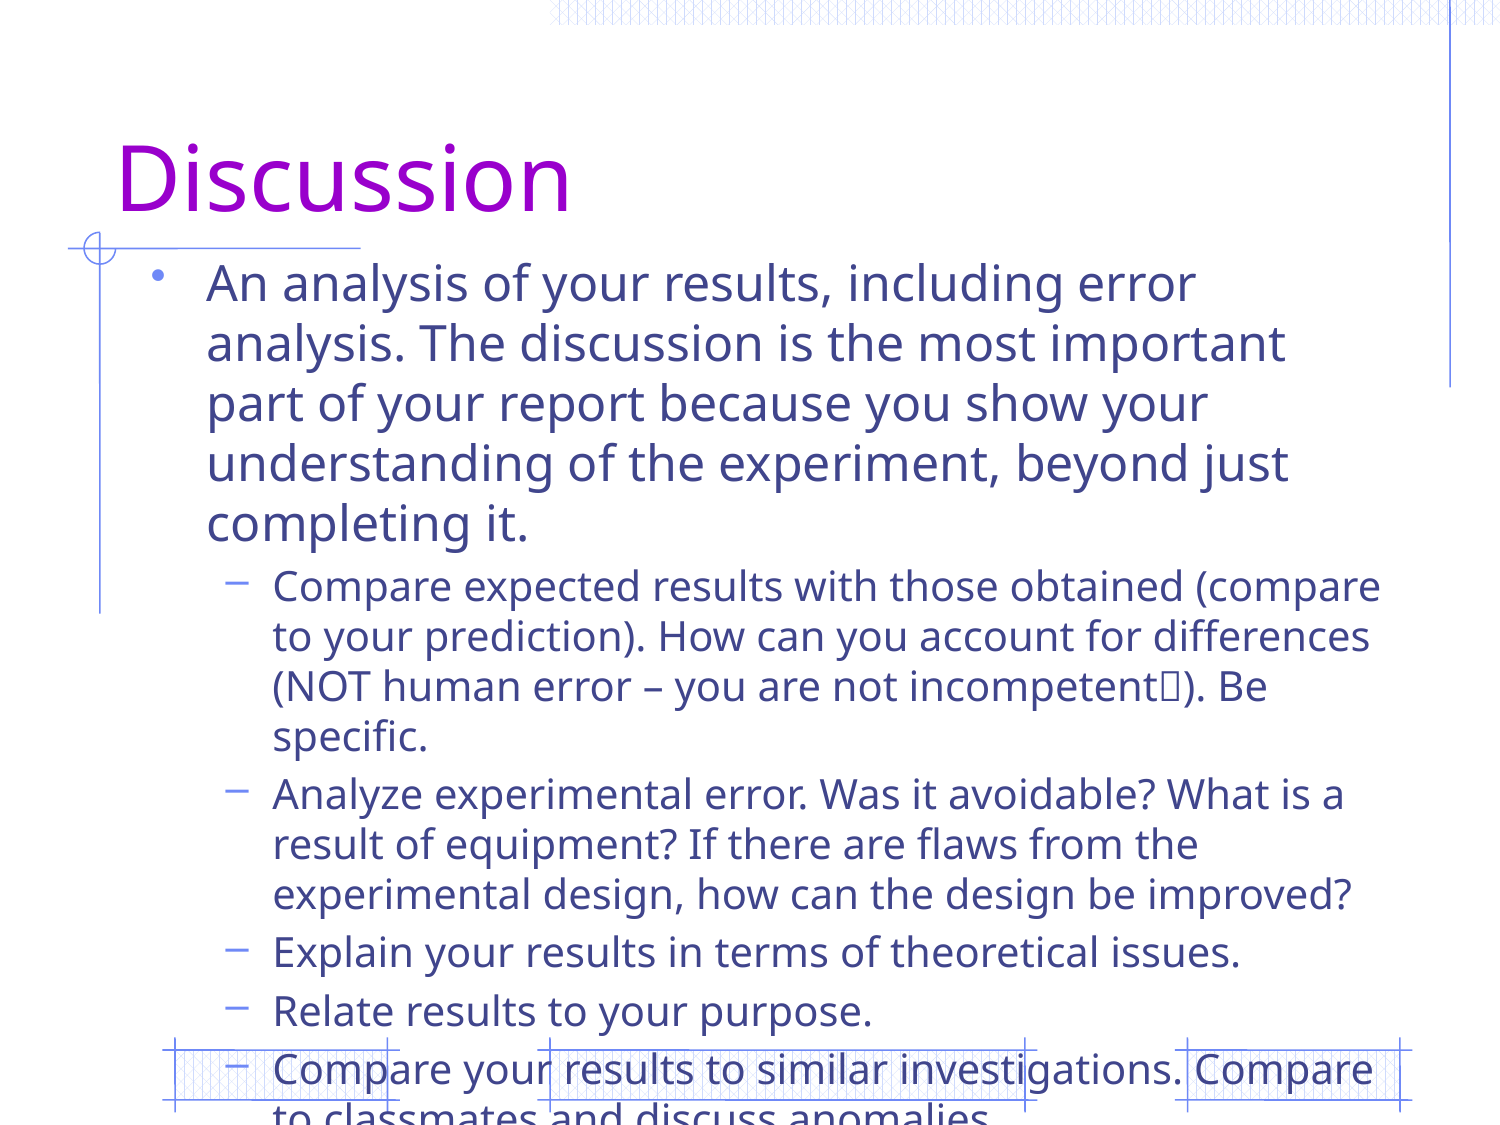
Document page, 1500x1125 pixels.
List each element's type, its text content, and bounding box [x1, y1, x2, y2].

title Discussion [99, 49, 1376, 238]
list An analysis of your results, including error analysis. The discussion is the most important part of your report because you show your understanding of the experiment, beyond just completing it. Compare expected results with those obtained (compare to your prediction). How can you account for differences (NOT human error – you are not incompetent). Be specific. Analyze experimental error. Was it avoidable? What is a result of equipment? If there are flaws from the experimental design, how can the design be improved? Explain your results in terms of theoretical issues. Relate results to your purpose. Compare your results to similar investigations. Compare to classmates and discuss anomalies. [135, 243, 1411, 919]
